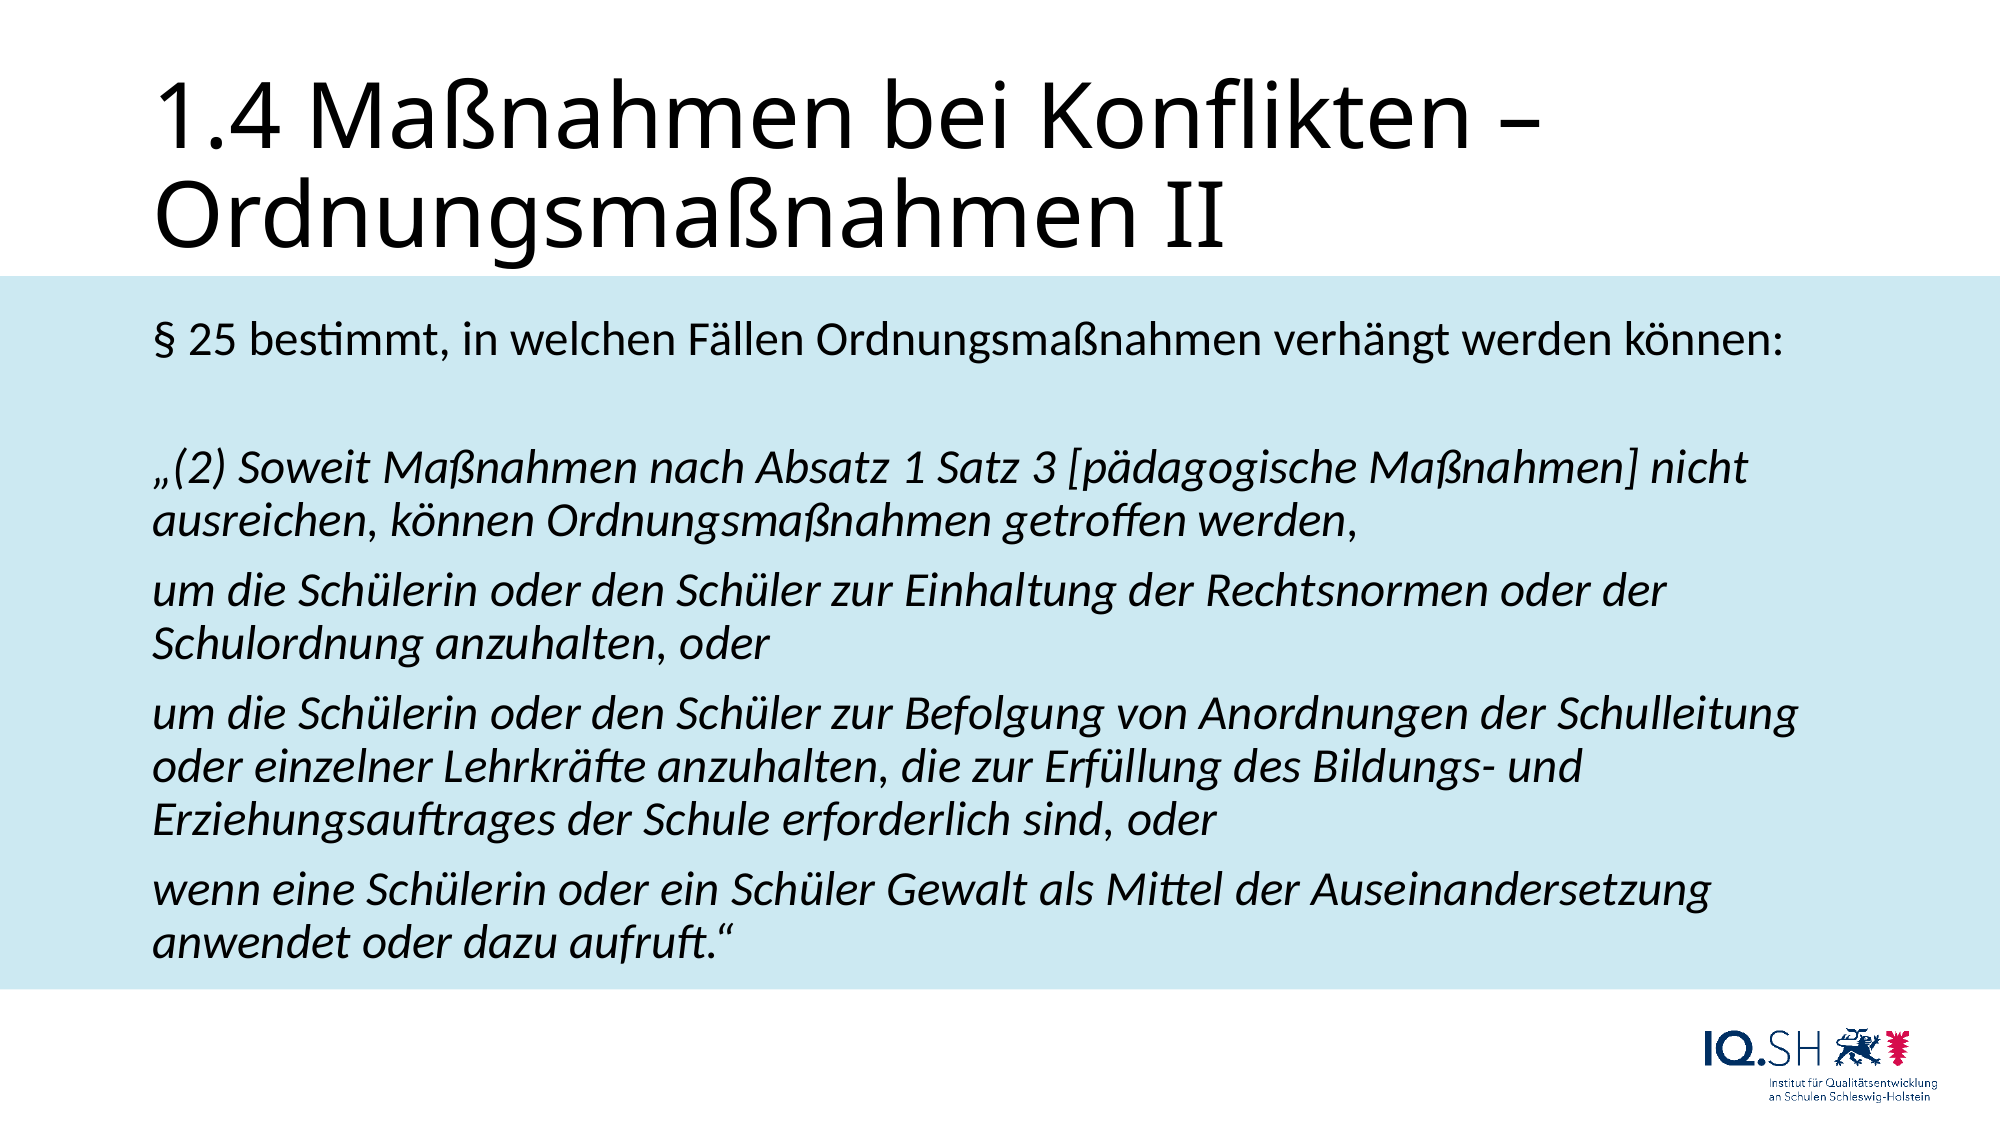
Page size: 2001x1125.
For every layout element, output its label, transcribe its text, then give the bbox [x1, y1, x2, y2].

list § 25 bestimmt, in welchen Fällen Ordnungsmaßnahmen verhängt werden können: „(2) Soweit Maßnahmen nach Absatz 1 Satz 3 [pädagogische Maßnahmen] nicht ausreichen, können Ordnungsmaßnahmen getroffen werden, um die Schülerin oder den Schüler zur Einhaltung der Rechtsnormen oder der Schulordnung anzuhalten, oder um die Schülerin oder den Schüler zur Befolgung von Anordnungen der Schulleitung oder einzelner Lehrkräfte anzuhalten, die zur Erfüllung des Bildungs- und Erziehungsauftrages der Schule erforderlich sind, oder wenn eine Schülerin oder ein Schüler Gewalt als Mittel der Auseinandersetzung anwendet oder dazu aufruft.“ [137, 299, 1863, 982]
picture [1705, 1028, 1937, 1103]
title 1.4 Maßnahmen bei Konflikten – Ordnungsmaßnahmen II [137, 59, 1863, 278]
